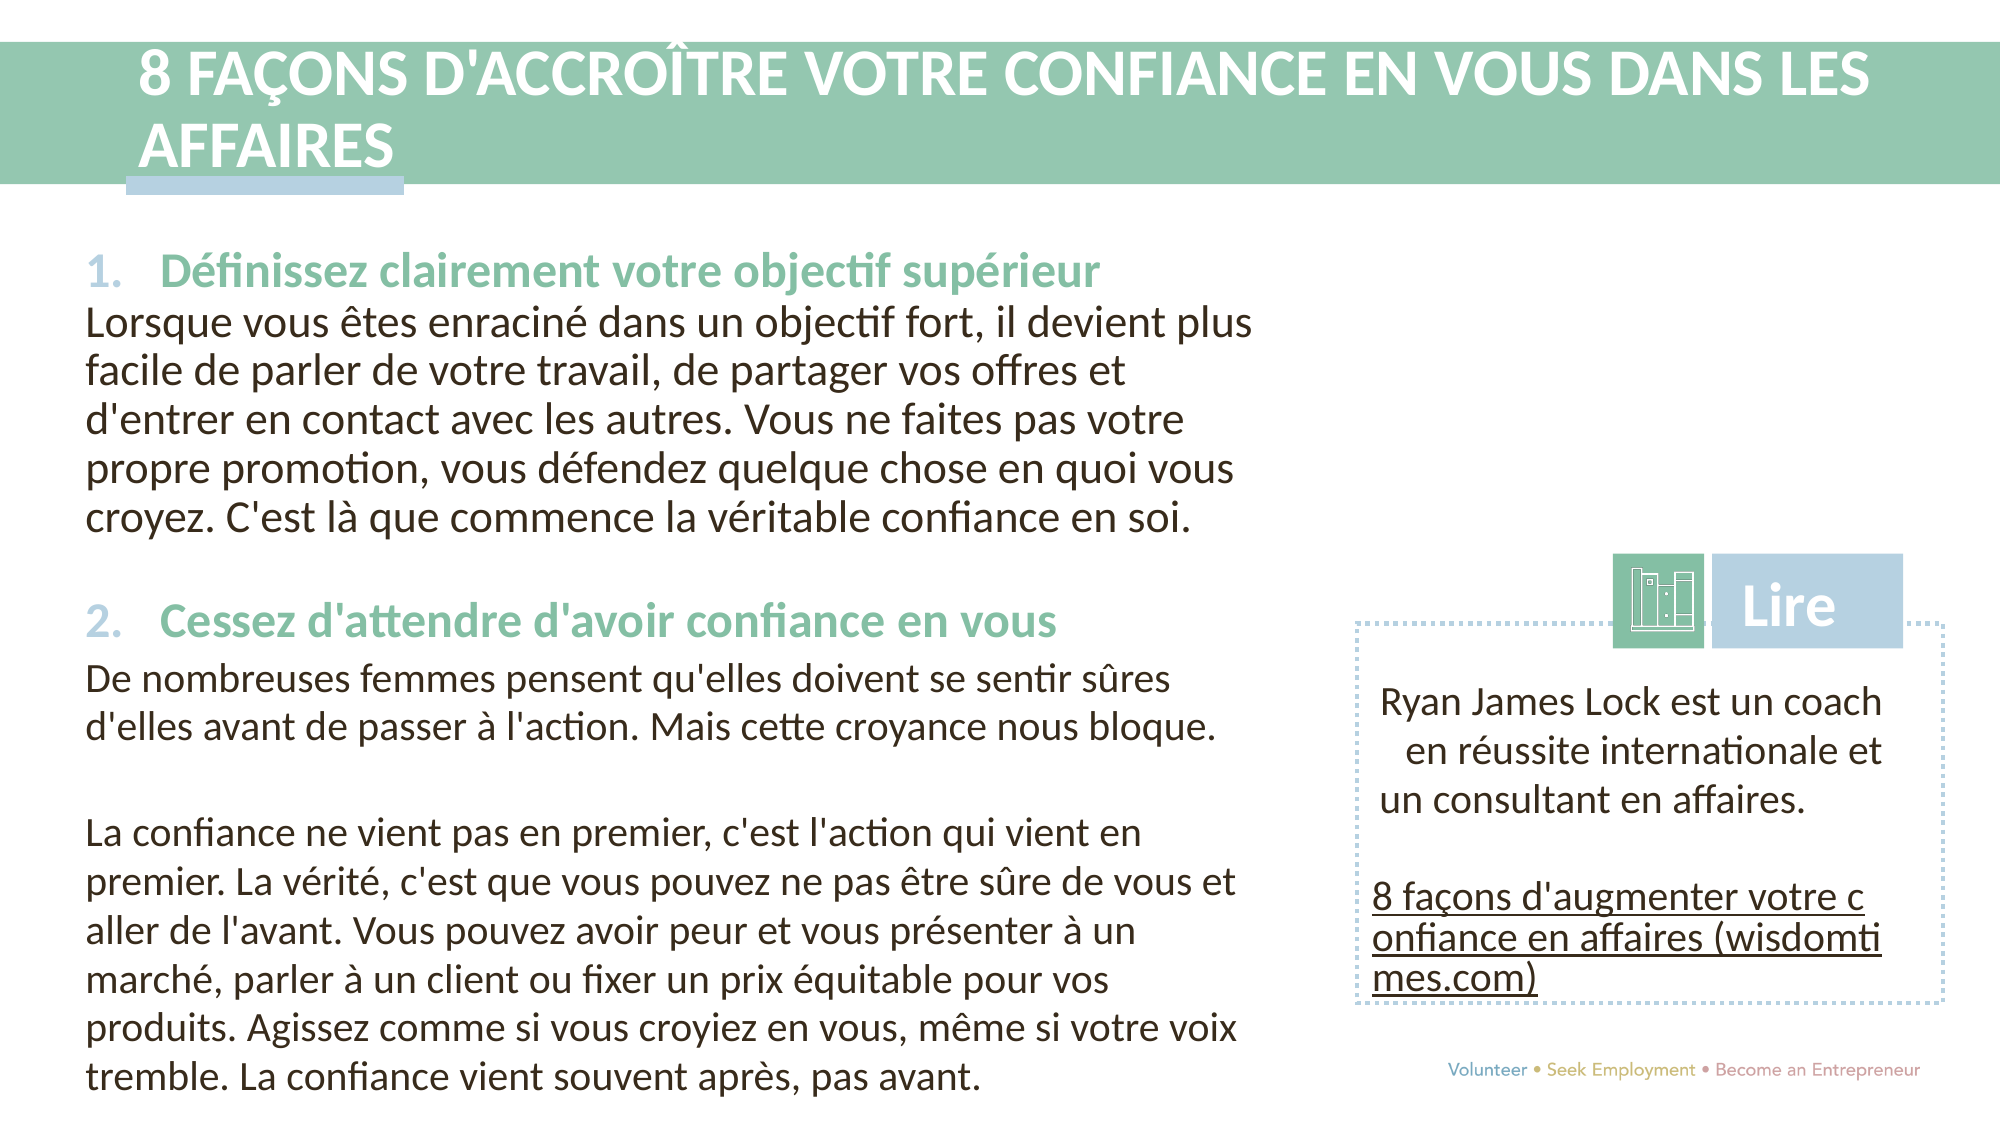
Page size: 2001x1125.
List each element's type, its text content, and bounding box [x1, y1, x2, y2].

list 8 FAÇONS D'ACCROÎTRE VOTRE CONFIANCE EN VOUS DANS LES AFFAIRES [123, 51, 1913, 170]
picture [1418, 1046, 1971, 1103]
text_box [1356, 622, 1944, 1004]
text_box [1612, 553, 2000, 649]
text_box Ryan James Lock est un coach en réussite internationale et un consultant en affaires. 8 façons d'augmenter votre confiance en affaires (wisdomtimes.com) [1356, 667, 1898, 743]
list Définissez clairement votre objectif supérieur Lorsque vous êtes enraciné dans un objectif fort, il devient plus facile de parler de votre travail, de partager vos offres et d'entrer en contact avec les autres. Vous ne faites pas votre propre promotion, vous défendez quelque chose en quoi vous croyez. C'est là que commence la véritable confiance en soi. Cessez d'attendre d'avoir confiance en vous De nombreuses femmes pensent qu'elles doivent se sentir sûres d'elles avant de passer à l'action. Mais cette croyance nous bloque. La confiance ne vient pas en premier, c'est l'action qui vient en premier. La vérité, c'est que vous pouvez ne pas être sûre de vous et aller de l'avant. Vous pouvez avoir peur et vous présenter à un marché, parler à un client ou fixer un prix équitable pour vos produits. Agissez comme si vous croyiez en vous, même si votre voix tremble. La confiance vient souvent après, pas avant. [70, 241, 1277, 988]
